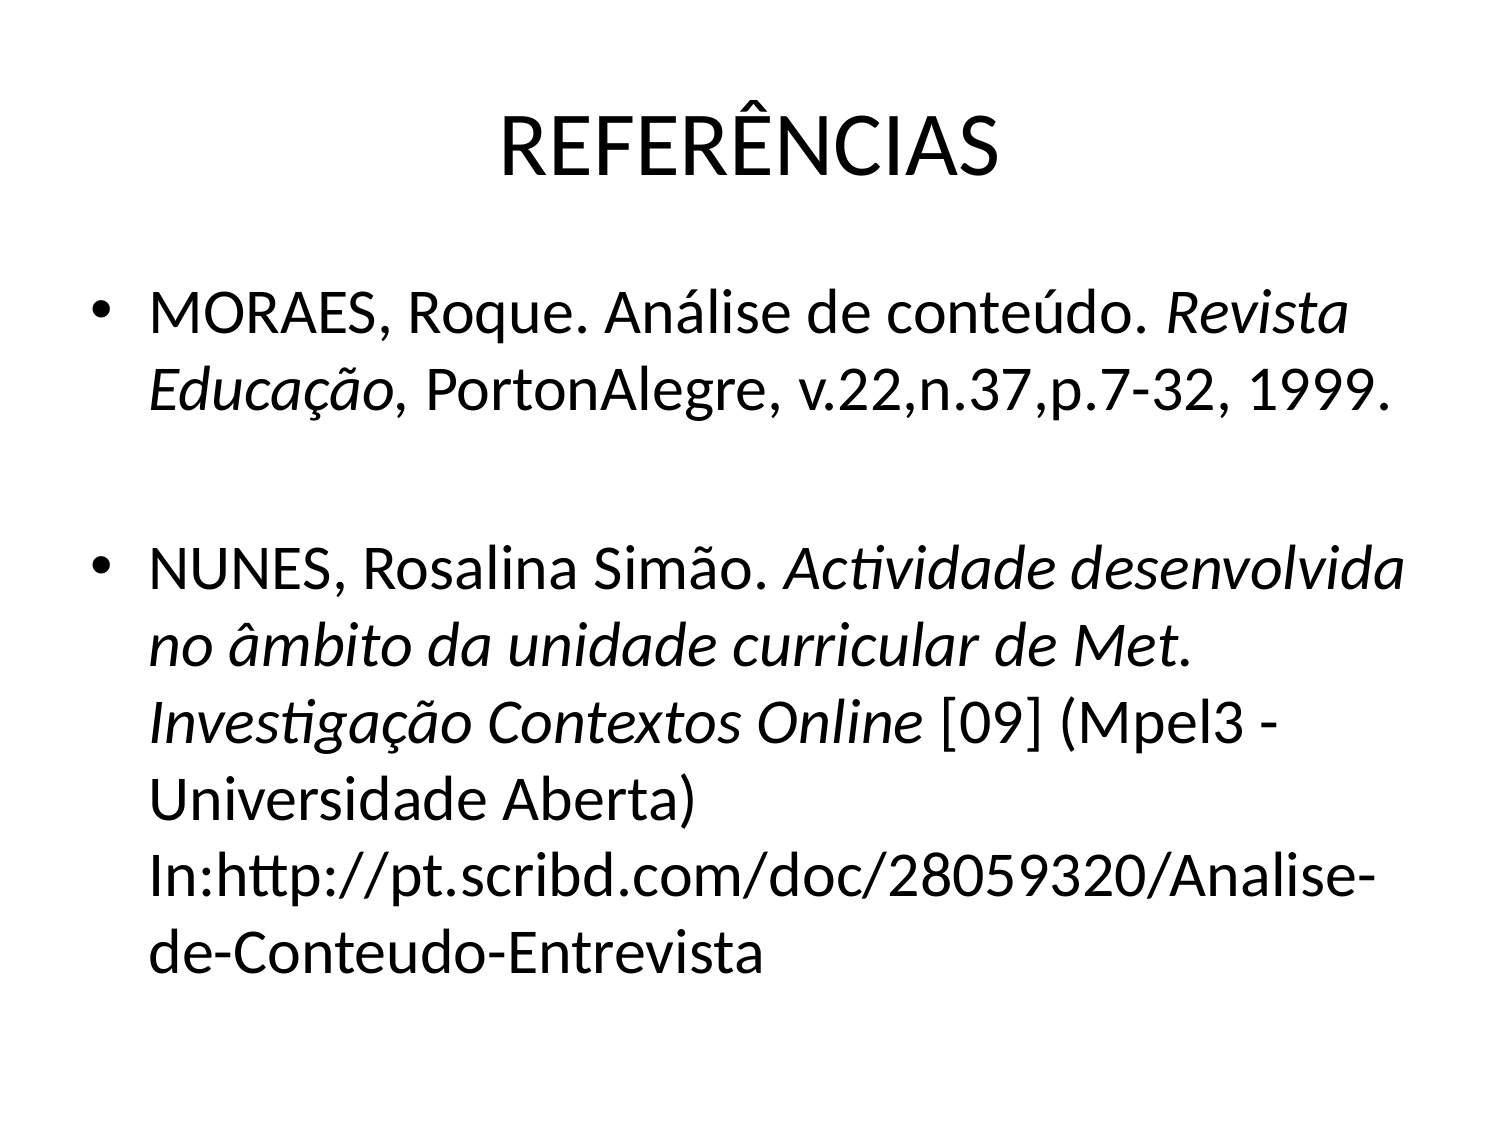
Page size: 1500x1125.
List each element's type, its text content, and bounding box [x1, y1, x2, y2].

title REFERÊNCIAS [75, 45, 1425, 233]
list MORAES, Roque. Análise de conteúdo. Revista Educação, PortonAlegre, v.22,n.37,p.7-32, 1999. NUNES, Rosalina Simão. Actividade desenvolvida no âmbito da unidade curricular de Met. Investigação Contextos Online [09] (Mpel3 - Universidade Aberta) In:http://pt.scribd.com/doc/28059320/Analise-de-Conteudo-Entrevista [75, 262, 1425, 1005]
